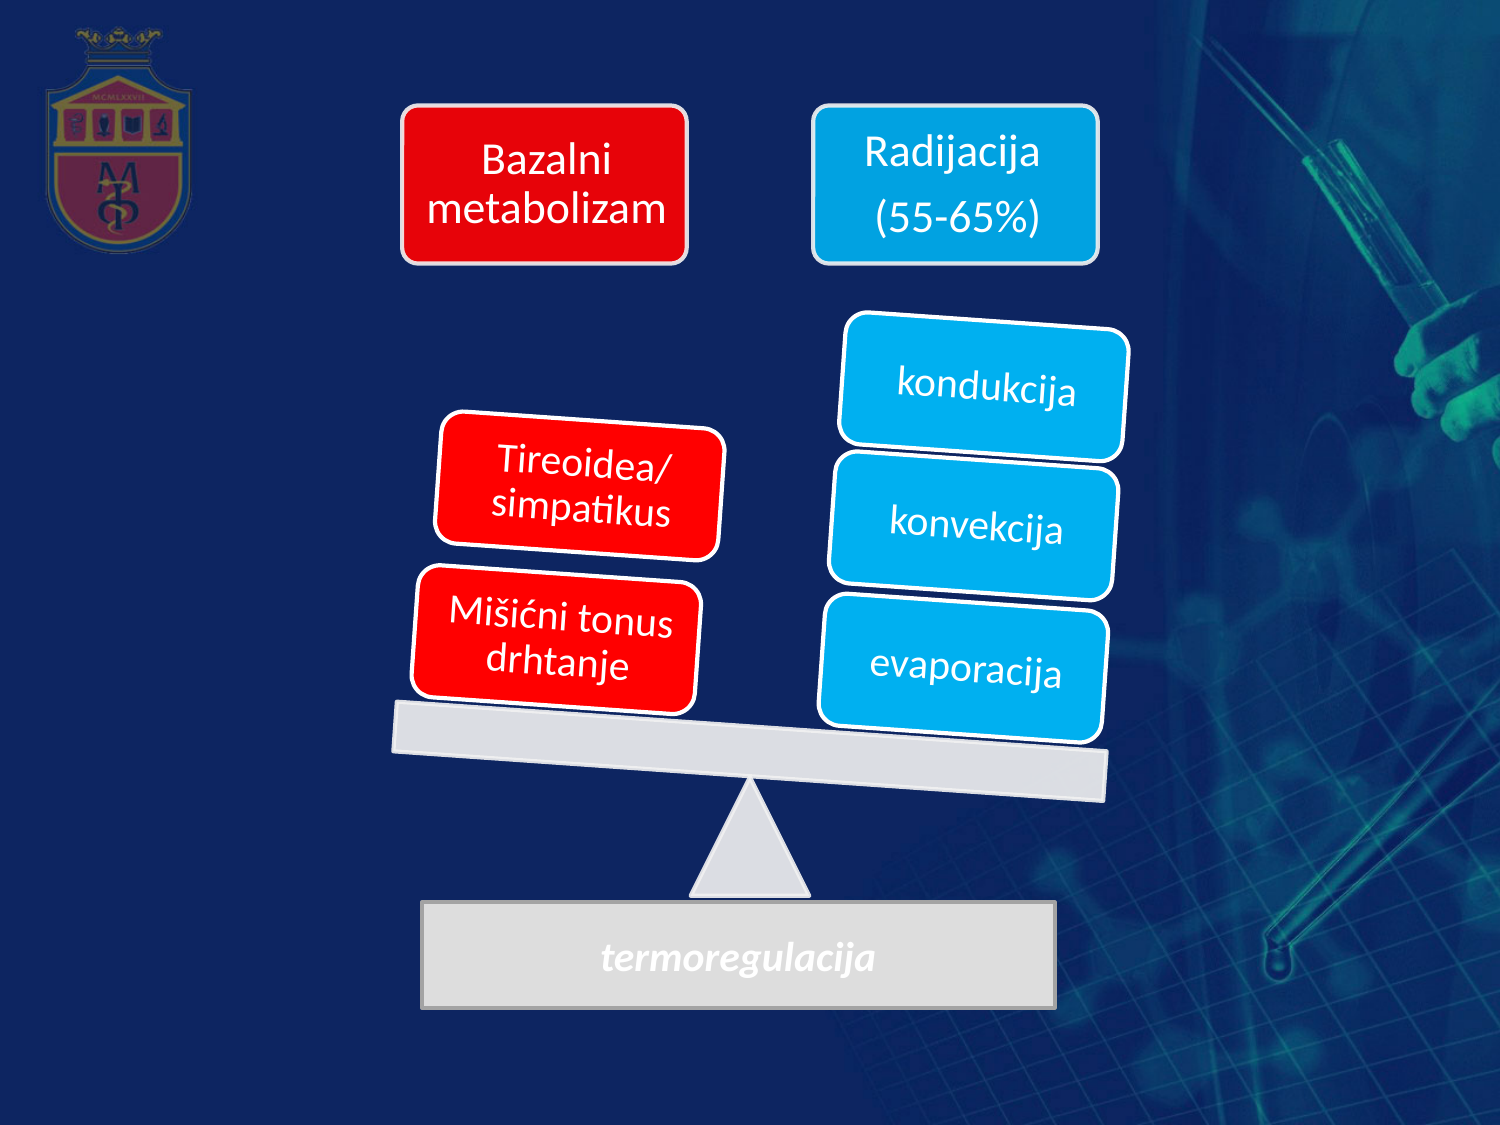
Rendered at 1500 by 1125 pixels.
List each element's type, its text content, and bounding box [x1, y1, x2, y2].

text_box termoregulacija [420, 904, 1057, 1010]
picture [0, 0, 1500, 1125]
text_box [140, 105, 1360, 897]
